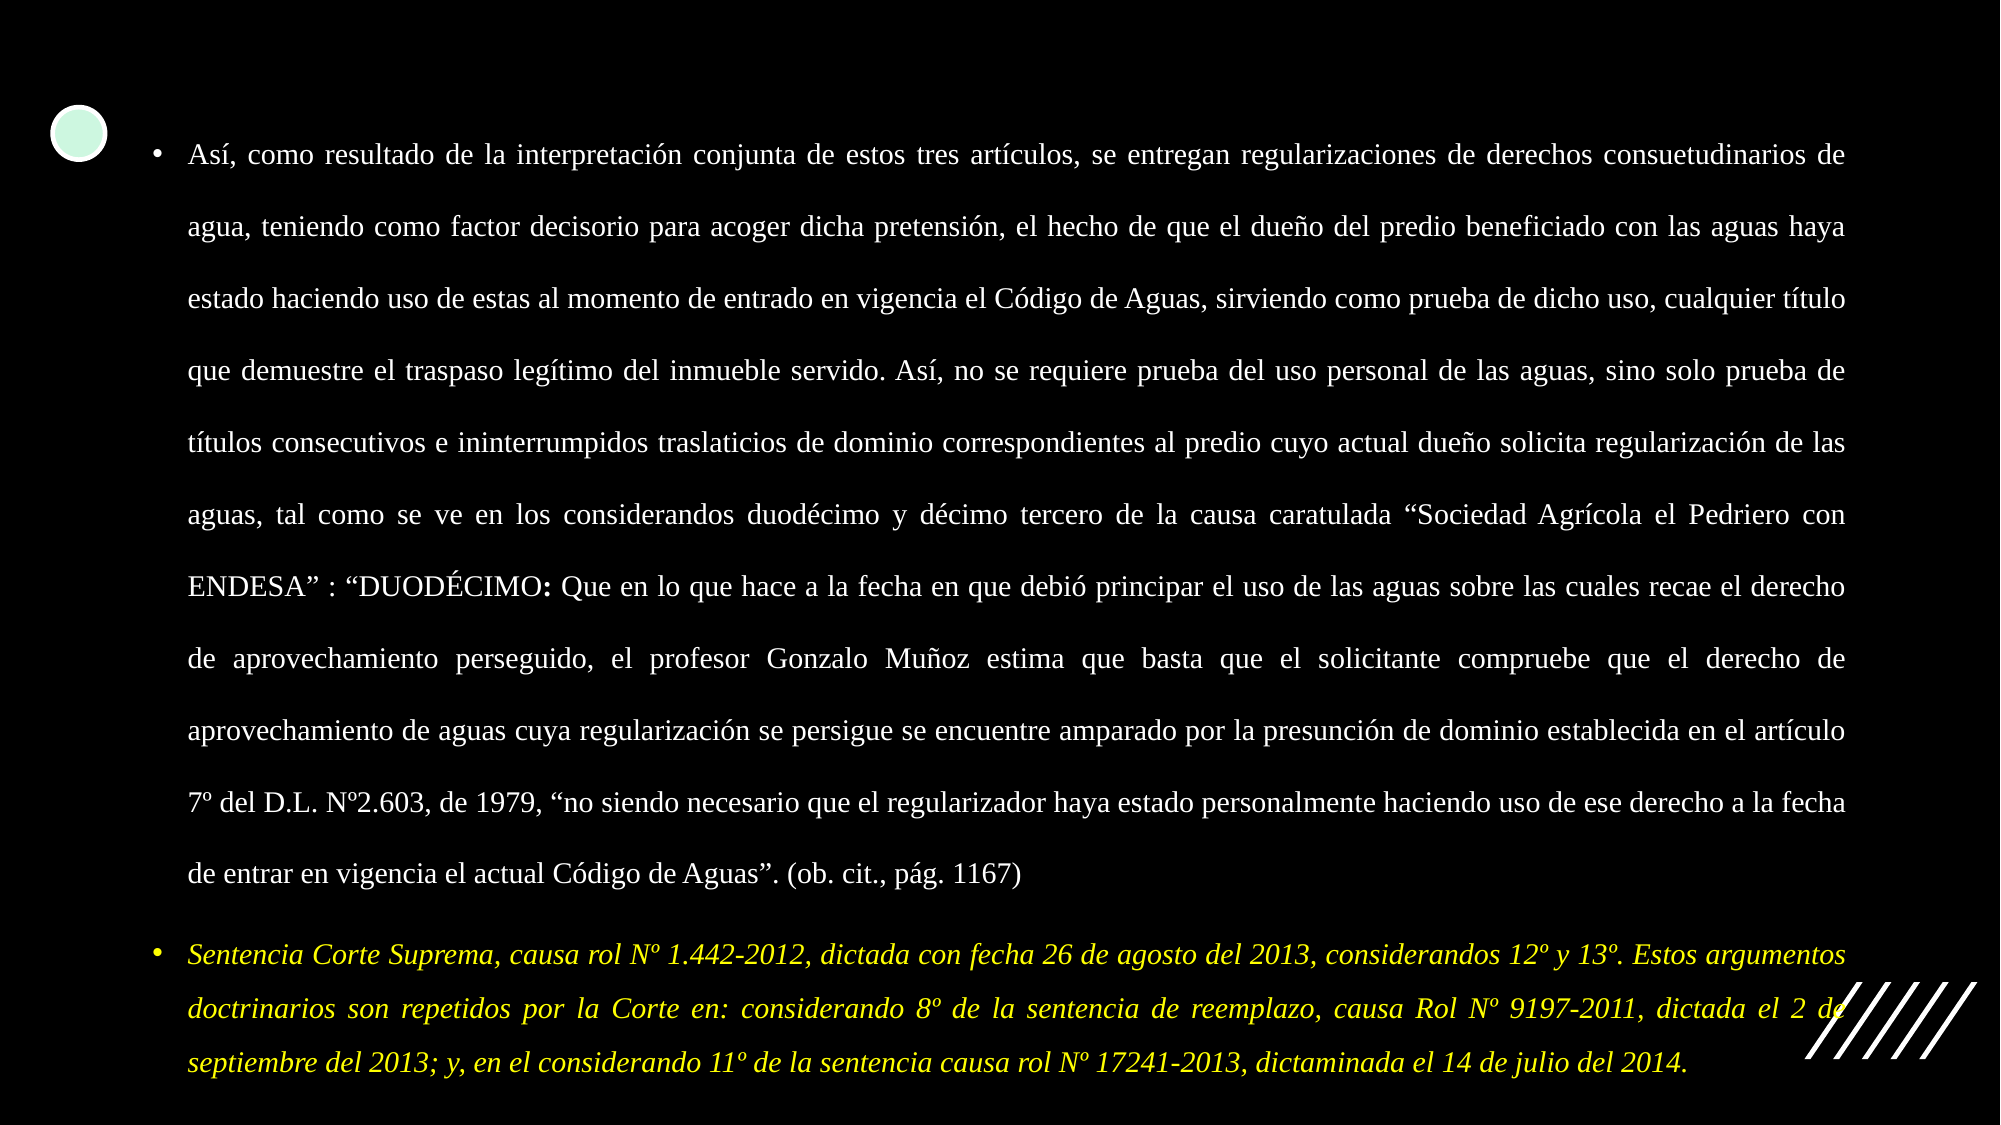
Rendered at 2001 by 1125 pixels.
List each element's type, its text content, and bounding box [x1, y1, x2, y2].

list Así, como resultado de la interpretación conjunta de estos tres artículos, se entregan regularizaciones de derechos consuetudinarios de agua, teniendo como factor decisorio para acoger dicha pretensión, el hecho de que el dueño del predio beneficiado con las aguas haya estado haciendo uso de estas al momento de entrado en vigencia el Código de Aguas, sirviendo como prueba de dicho uso, cualquier título que demuestre el traspaso legítimo del inmueble servido. Así, no se requiere prueba del uso personal de las aguas, sino solo prueba de títulos consecutivos e ininterrumpidos traslaticios de dominio correspondientes al predio cuyo actual dueño solicita regularización de las aguas, tal como se ve en los considerandos duodécimo y décimo tercero de la causa caratulada “Sociedad Agrícola el Pedriero con ENDESA” : “DUODÉCIMO: Que en lo que hace a la fecha en que debió principar el uso de las aguas sobre las cuales recae el derecho de aprovechamiento perseguido, el profesor Gonzalo Muñoz estima que basta que el solicitante compruebe que el derecho de aprovechamiento de aguas cuya regularización se persigue se encuentre amparado por la presunción de dominio establecida en el artículo 7º del D.L. Nº2.603, de 1979, “no siendo necesario que el regularizador haya estado personalmente haciendo uso de ese derecho a la fecha de entrar en vigencia el actual Código de Aguas”. (ob. cit., pág. 1167) Sentencia Corte Suprema, causa rol Nº 1.442-2012, dictada con fecha 26 de agosto del 2013, considerandos 12º y 13º. Estos argumentos doctrinarios son repetidos por la Corte en: considerando 8º de la sentencia de reemplazo, causa Rol Nº 9197-2011, dictada el 2 de septiembre del 2013; y, en el considerando 11º de la sentencia causa rol Nº 17241-2013, dictaminada el 14 de julio del 2014. [137, 91, 1863, 1105]
